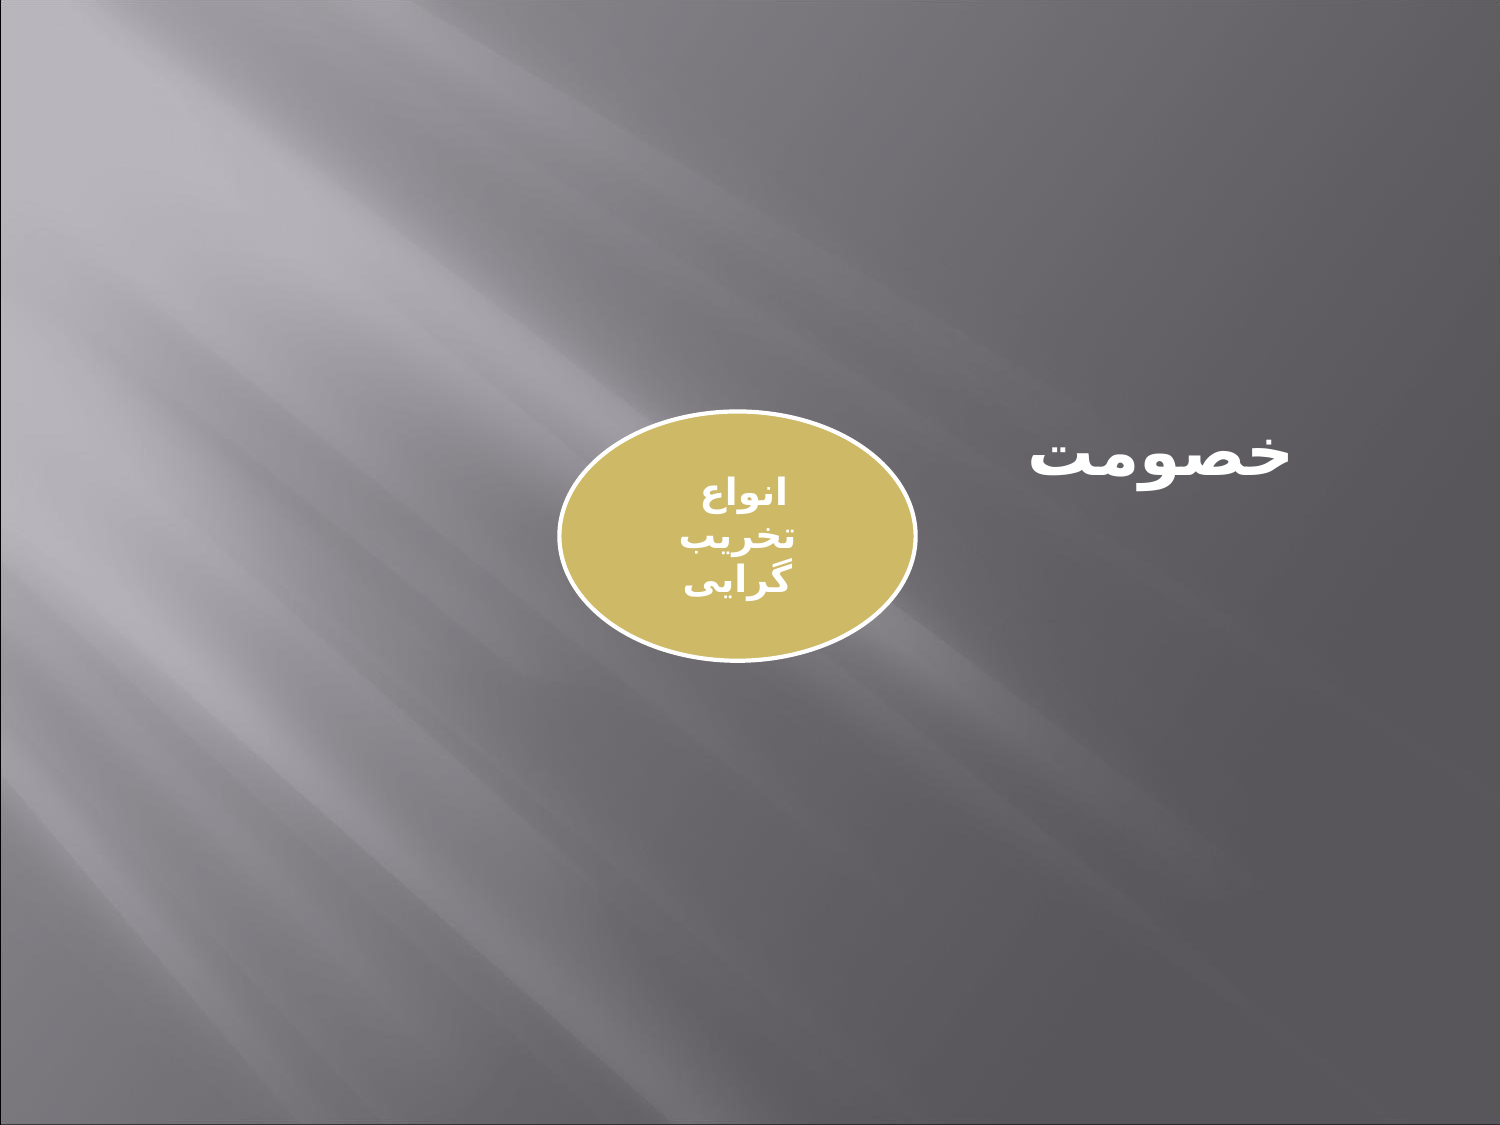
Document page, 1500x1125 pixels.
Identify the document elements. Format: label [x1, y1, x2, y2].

picture [0, 0, 1500, 1125]
list [24, 37, 1451, 1036]
